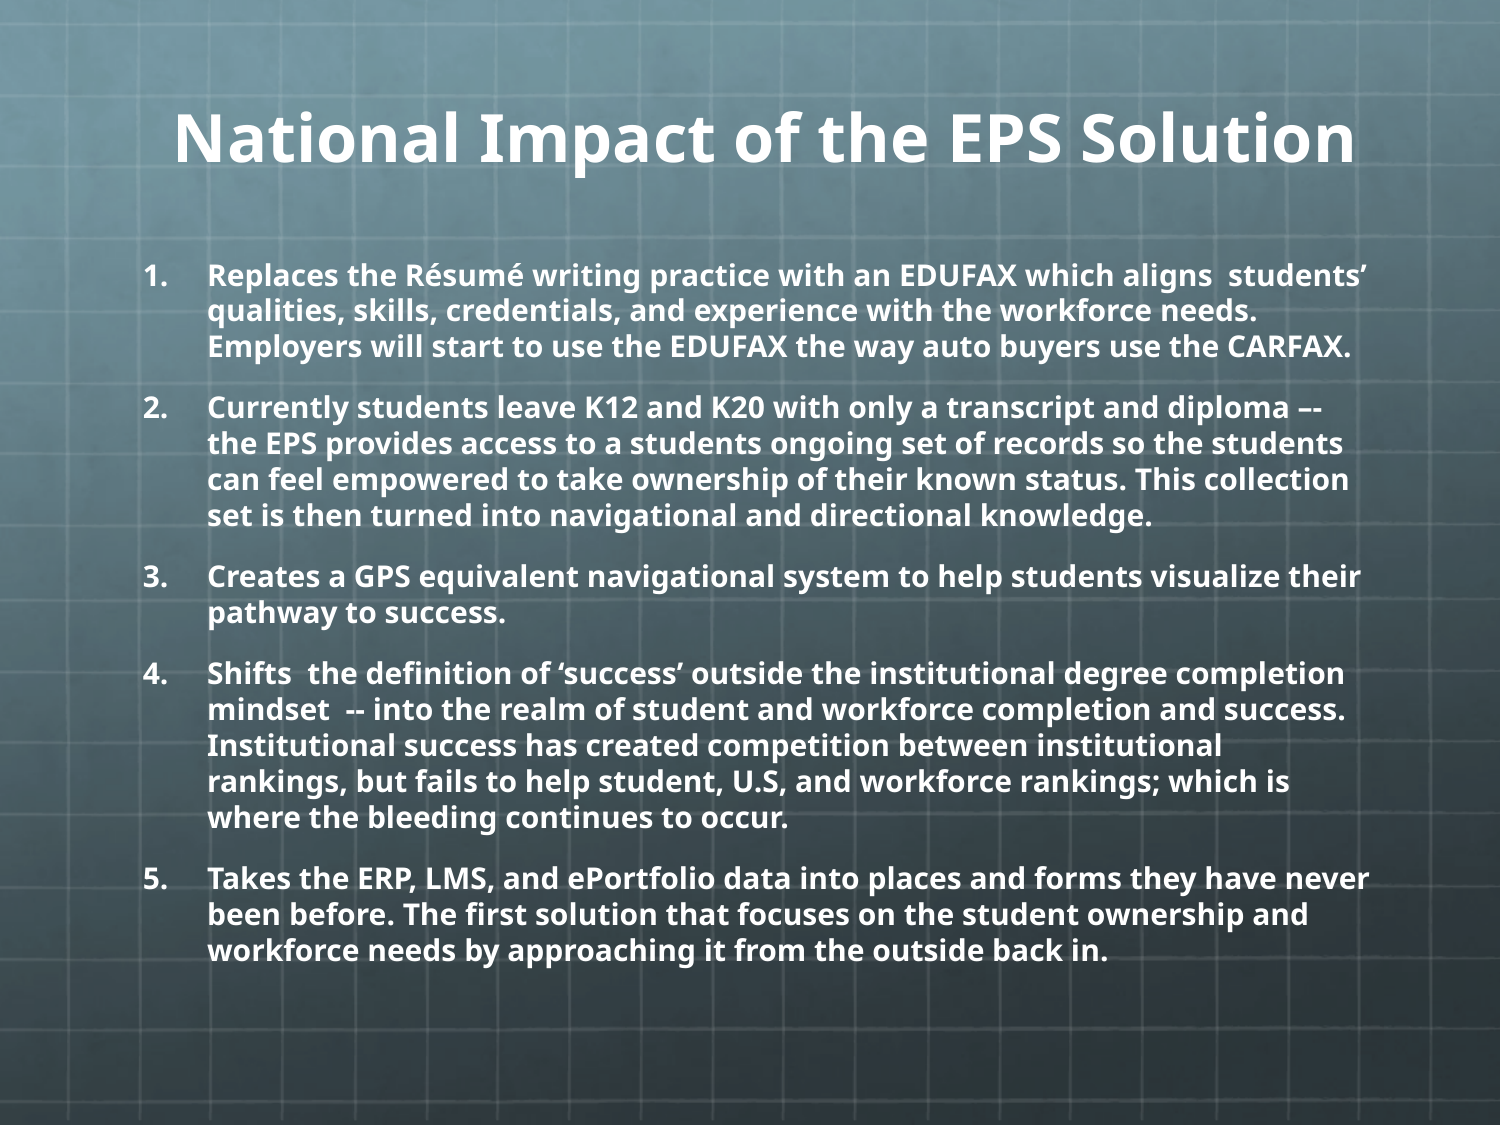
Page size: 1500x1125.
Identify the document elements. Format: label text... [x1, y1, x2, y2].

title National Impact of the EPS Solution [143, 23, 1387, 248]
list Replaces the Résumé writing practice with an EDUFAX which aligns students’ qualities, skills, credentials, and experience with the workforce needs. Employers will start to use the EDUFAX the way auto buyers use the CARFAX. Currently students leave K12 and K20 with only a transcript and diploma –- the EPS provides access to a students ongoing set of records so the students can feel empowered to take ownership of their known status. This collection set is then turned into navigational and directional knowledge. Creates a GPS equivalent navigational system to help students visualize their pathway to success. Shifts the definition of ‘success’ outside the institutional degree completion mindset -- into the realm of student and workforce completion and success. Institutional success has created competition between institutional rankings, but fails to help student, U.S, and workforce rankings; which is where the bleeding continues to occur. Takes the ERP, LMS, and ePortfolio data into places and forms they have never been before. The first solution that focuses on the student ownership and workforce needs by approaching it from the outside back in. [127, 248, 1387, 1047]
picture [0, 0, 1500, 1125]
